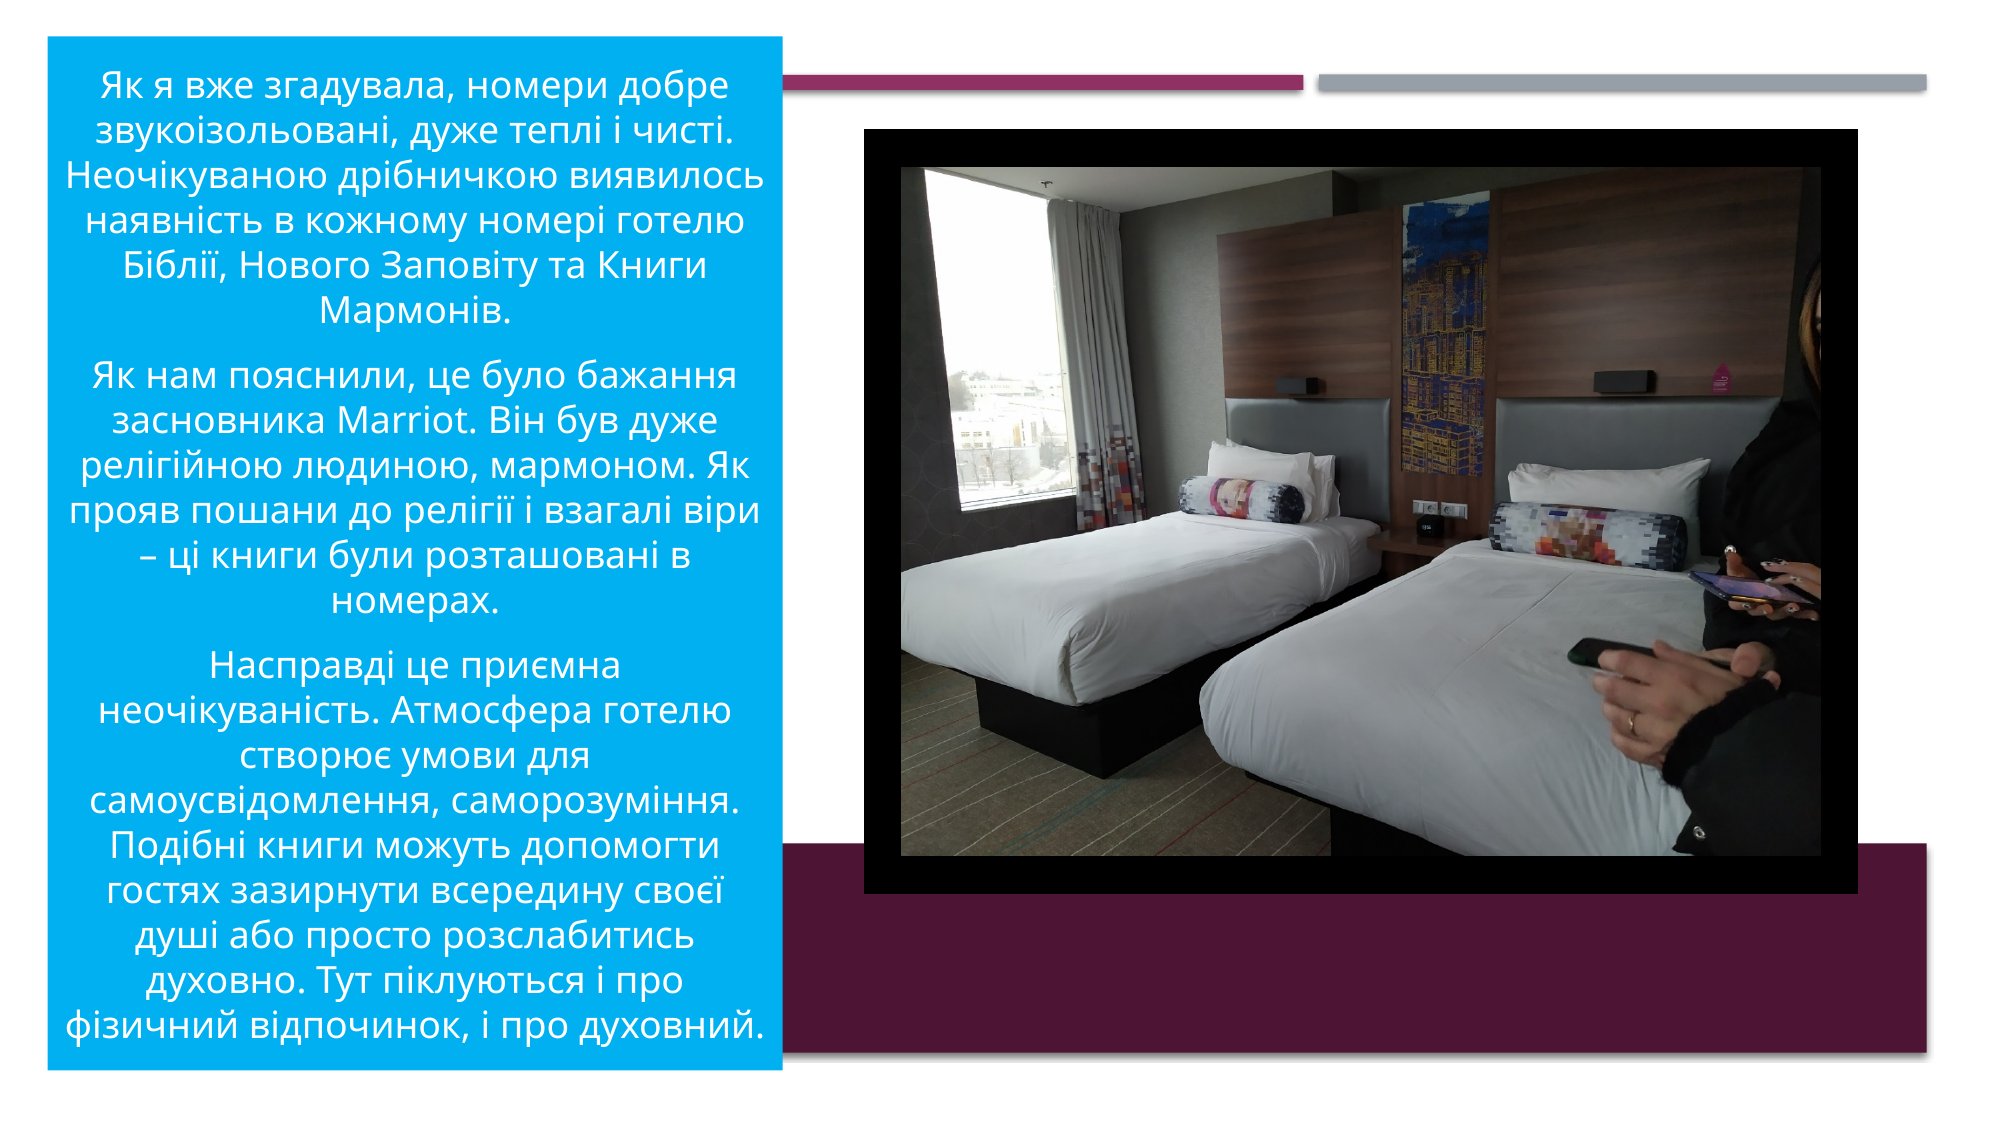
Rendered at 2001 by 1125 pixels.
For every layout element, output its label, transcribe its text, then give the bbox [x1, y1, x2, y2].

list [900, 166, 1822, 857]
list Як я вже згадувала, номери добре звукоізольовані, дуже теплі і чисті. Неочікуваною дрібничкою виявилось наявність в кожному номері готелю Біблії, Нового Заповіту та Книги Мармонів. Як нам пояснили, це було бажання засновника Marriot. Він був дуже релігійною людиною, мармоном. Як прояв пошани до релігії і взагалі віри – ці книги були розташовані в номерах. Насправді це приємна неочікуваність. Атмосфера готелю створює умови для самоусвідомлення, саморозуміння. Подібні книги можуть допомогти гостях зазирнути всередину своєї душі або просто розслабитись духовно. Тут піклуються і про фізичний відпочинок, і про духовний. [47, 36, 783, 1071]
